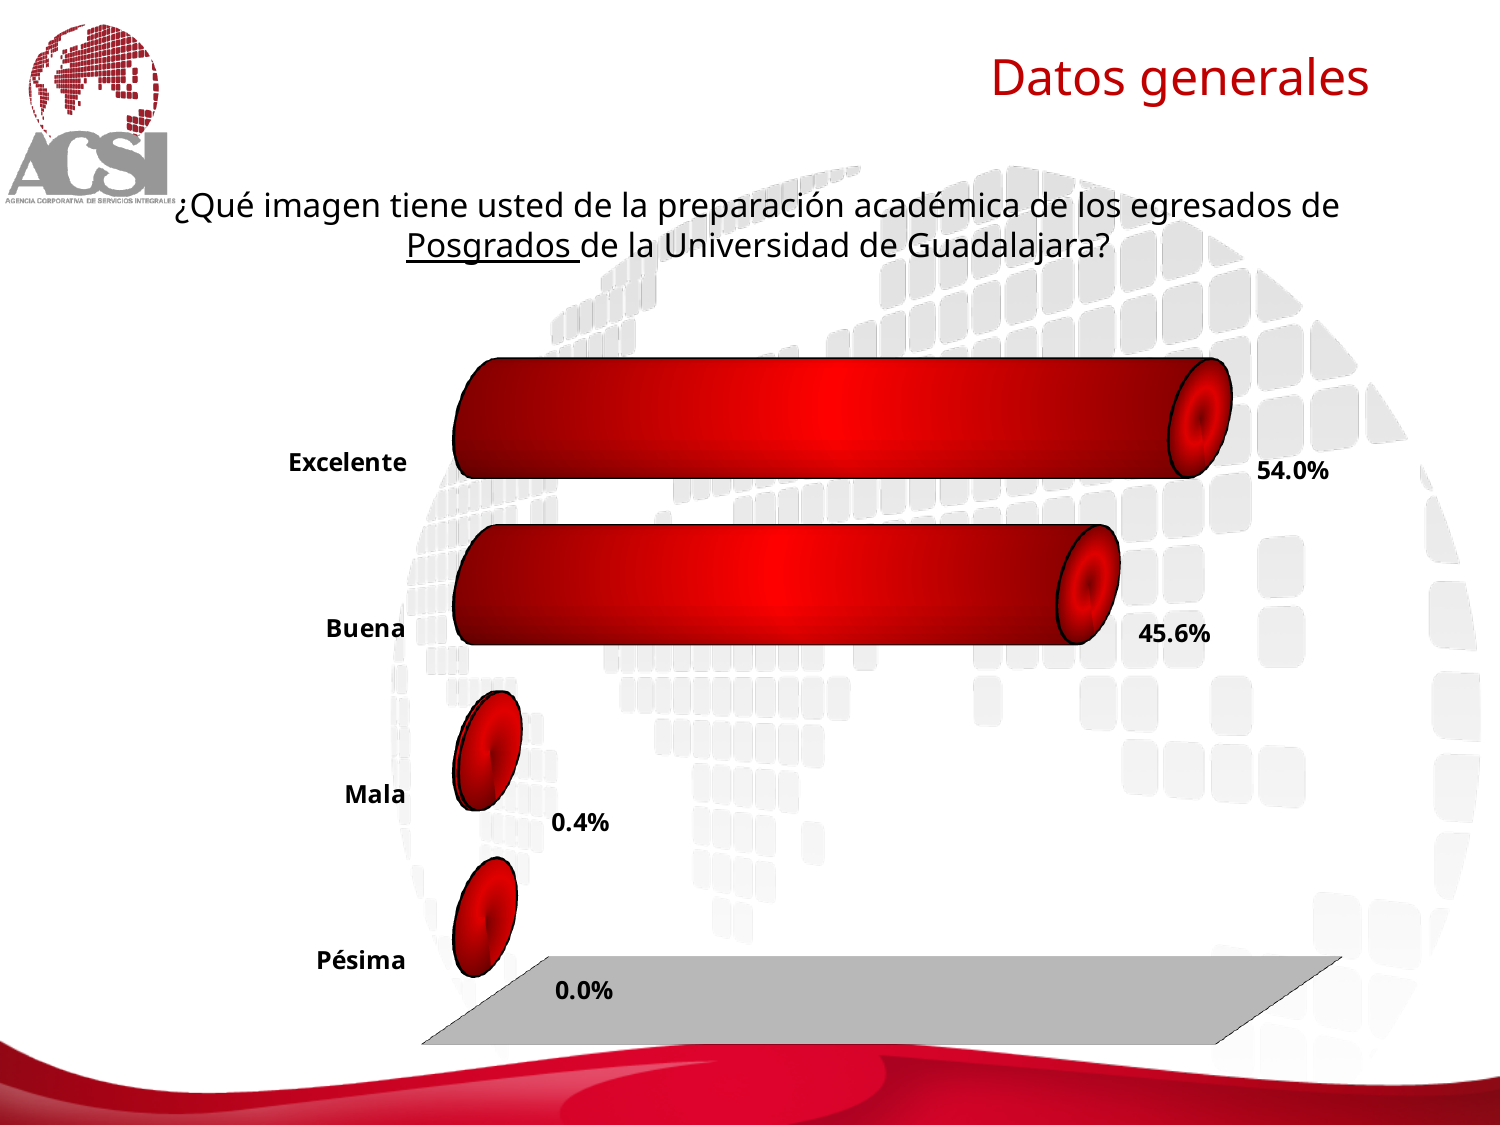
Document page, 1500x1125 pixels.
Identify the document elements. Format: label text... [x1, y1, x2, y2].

text_box Datos generales [725, 37, 1500, 113]
picture [0, 19, 182, 208]
chart [106, 179, 1412, 1125]
picture [372, 149, 1500, 1125]
picture [0, 976, 106, 1125]
